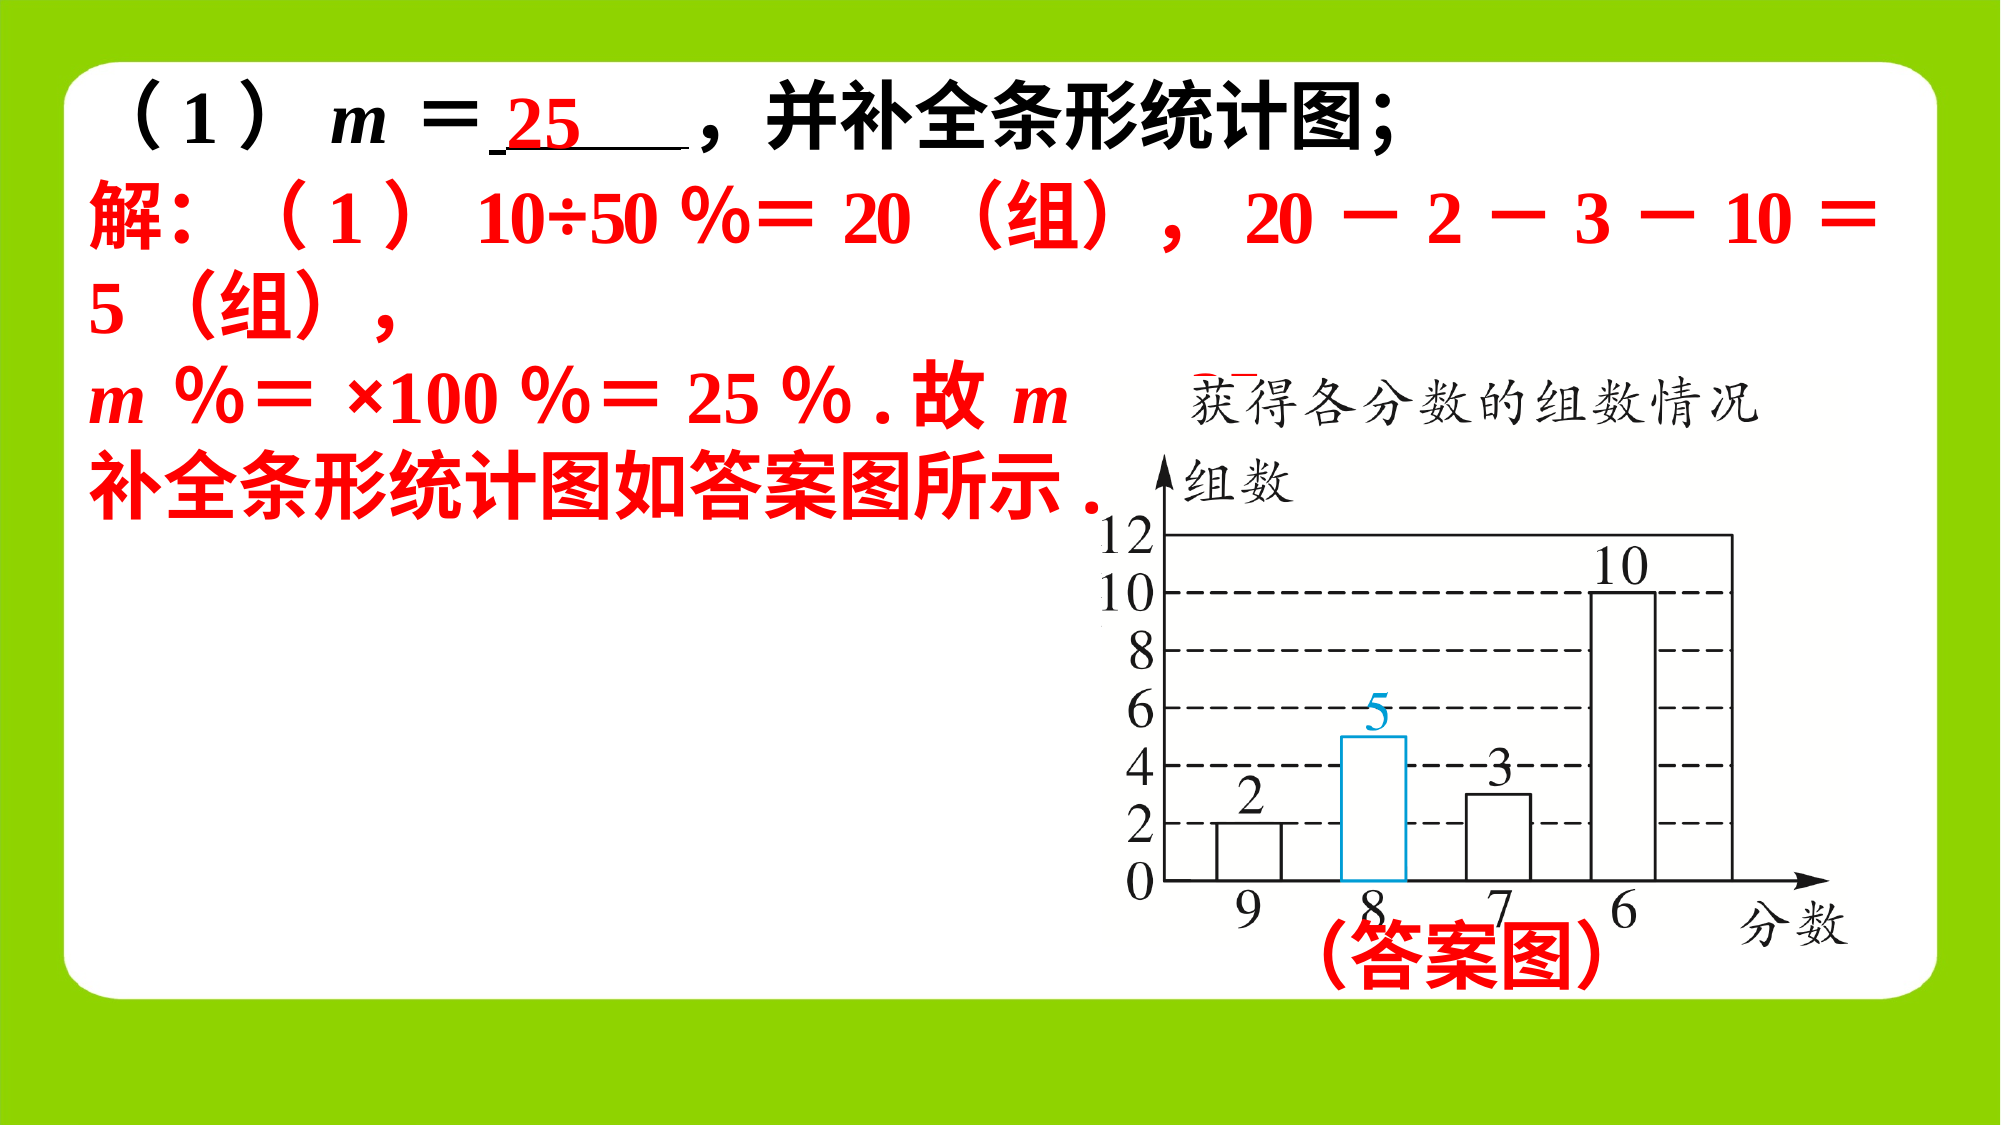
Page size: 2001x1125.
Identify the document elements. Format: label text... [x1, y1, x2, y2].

picture [0, 0, 2001, 1125]
text_box （答案图） [1272, 947, 1653, 1000]
text_box （1）m＝ ，并补全条形统计图； [672, 68, 1220, 160]
text_box 25 [492, 66, 672, 172]
text_box （1）m＝ ，并补全条形统计图； [88, 68, 492, 160]
